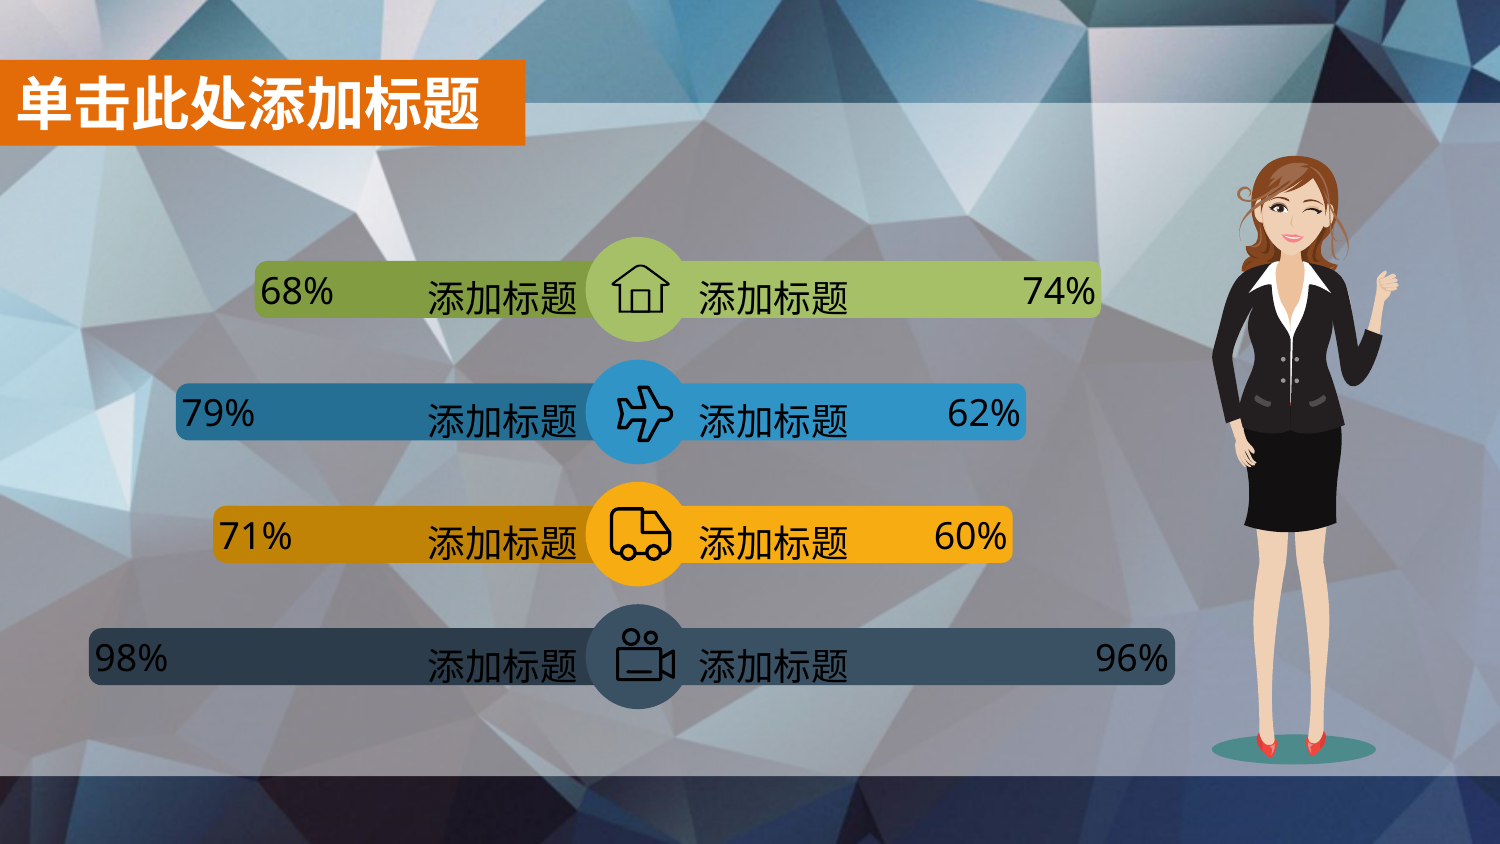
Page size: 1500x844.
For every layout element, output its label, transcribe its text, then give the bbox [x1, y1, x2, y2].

text_box [0, 102, 1500, 777]
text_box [88, 603, 1176, 710]
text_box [1210, 152, 1400, 765]
picture [0, 777, 1500, 844]
picture [0, 0, 1500, 102]
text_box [175, 359, 1027, 465]
text_box 单击此处添加标题 [0, 59, 526, 145]
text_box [212, 481, 1013, 587]
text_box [254, 236, 1102, 343]
